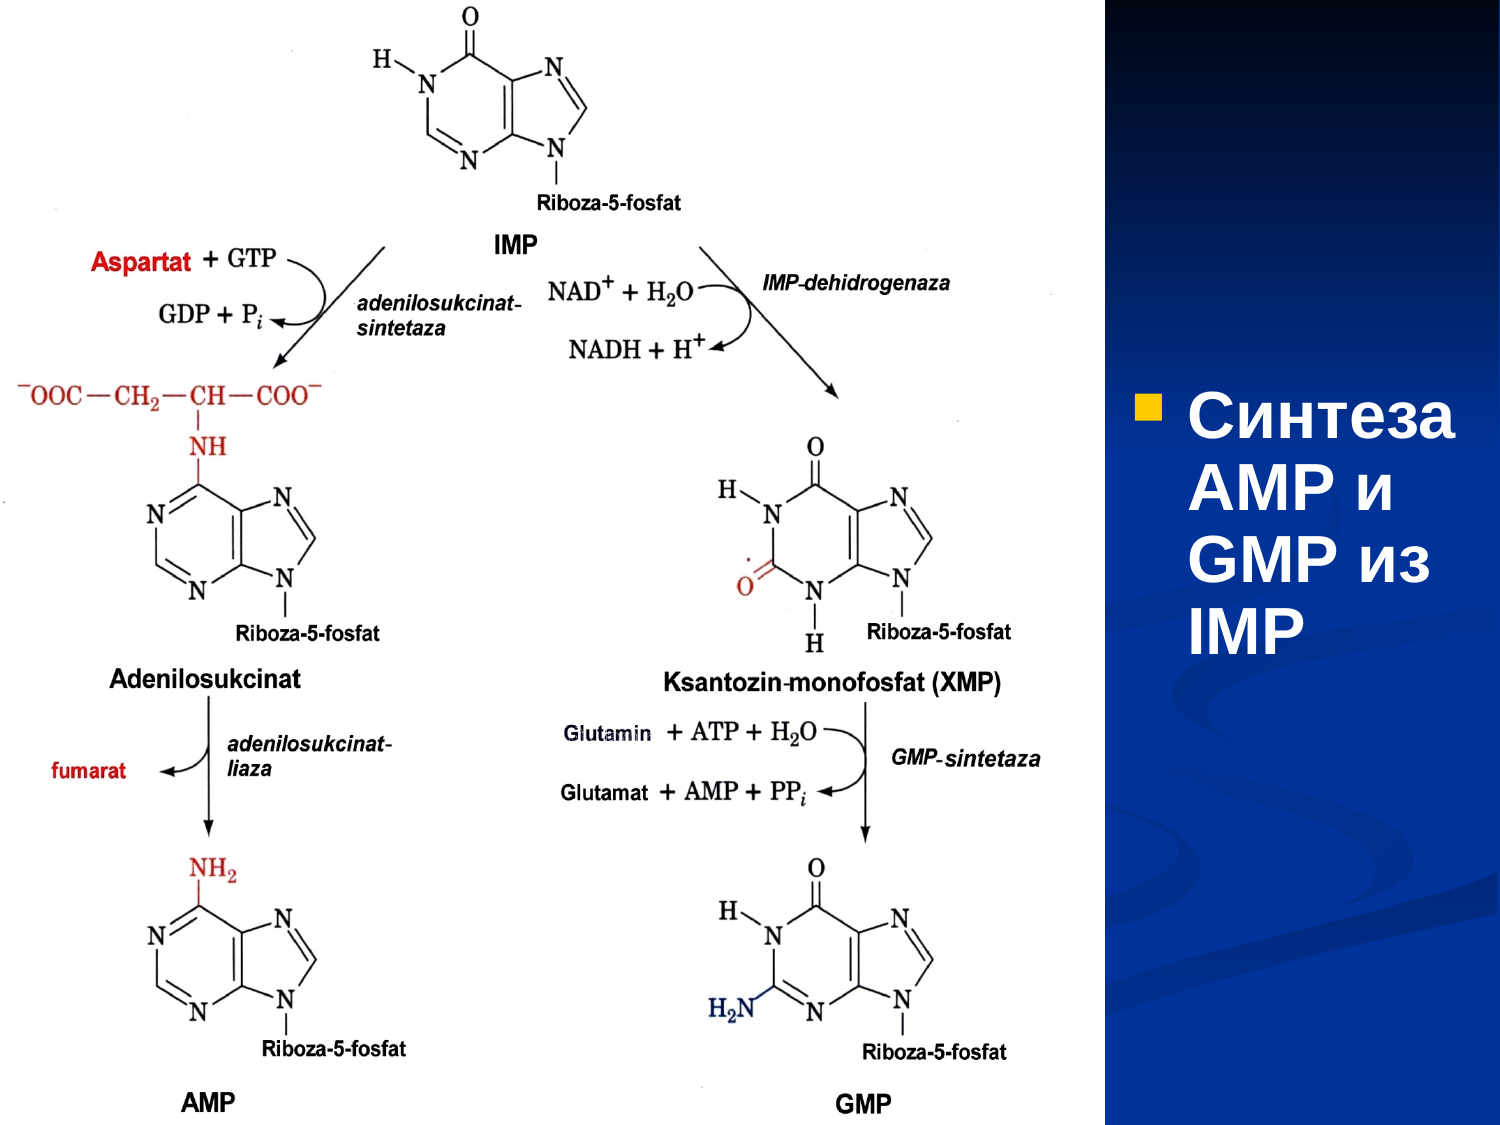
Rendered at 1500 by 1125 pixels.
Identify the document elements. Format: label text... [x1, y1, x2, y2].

list Синтеза AMP и GMP из IMP [1115, 373, 1500, 705]
picture [0, 0, 1105, 1125]
